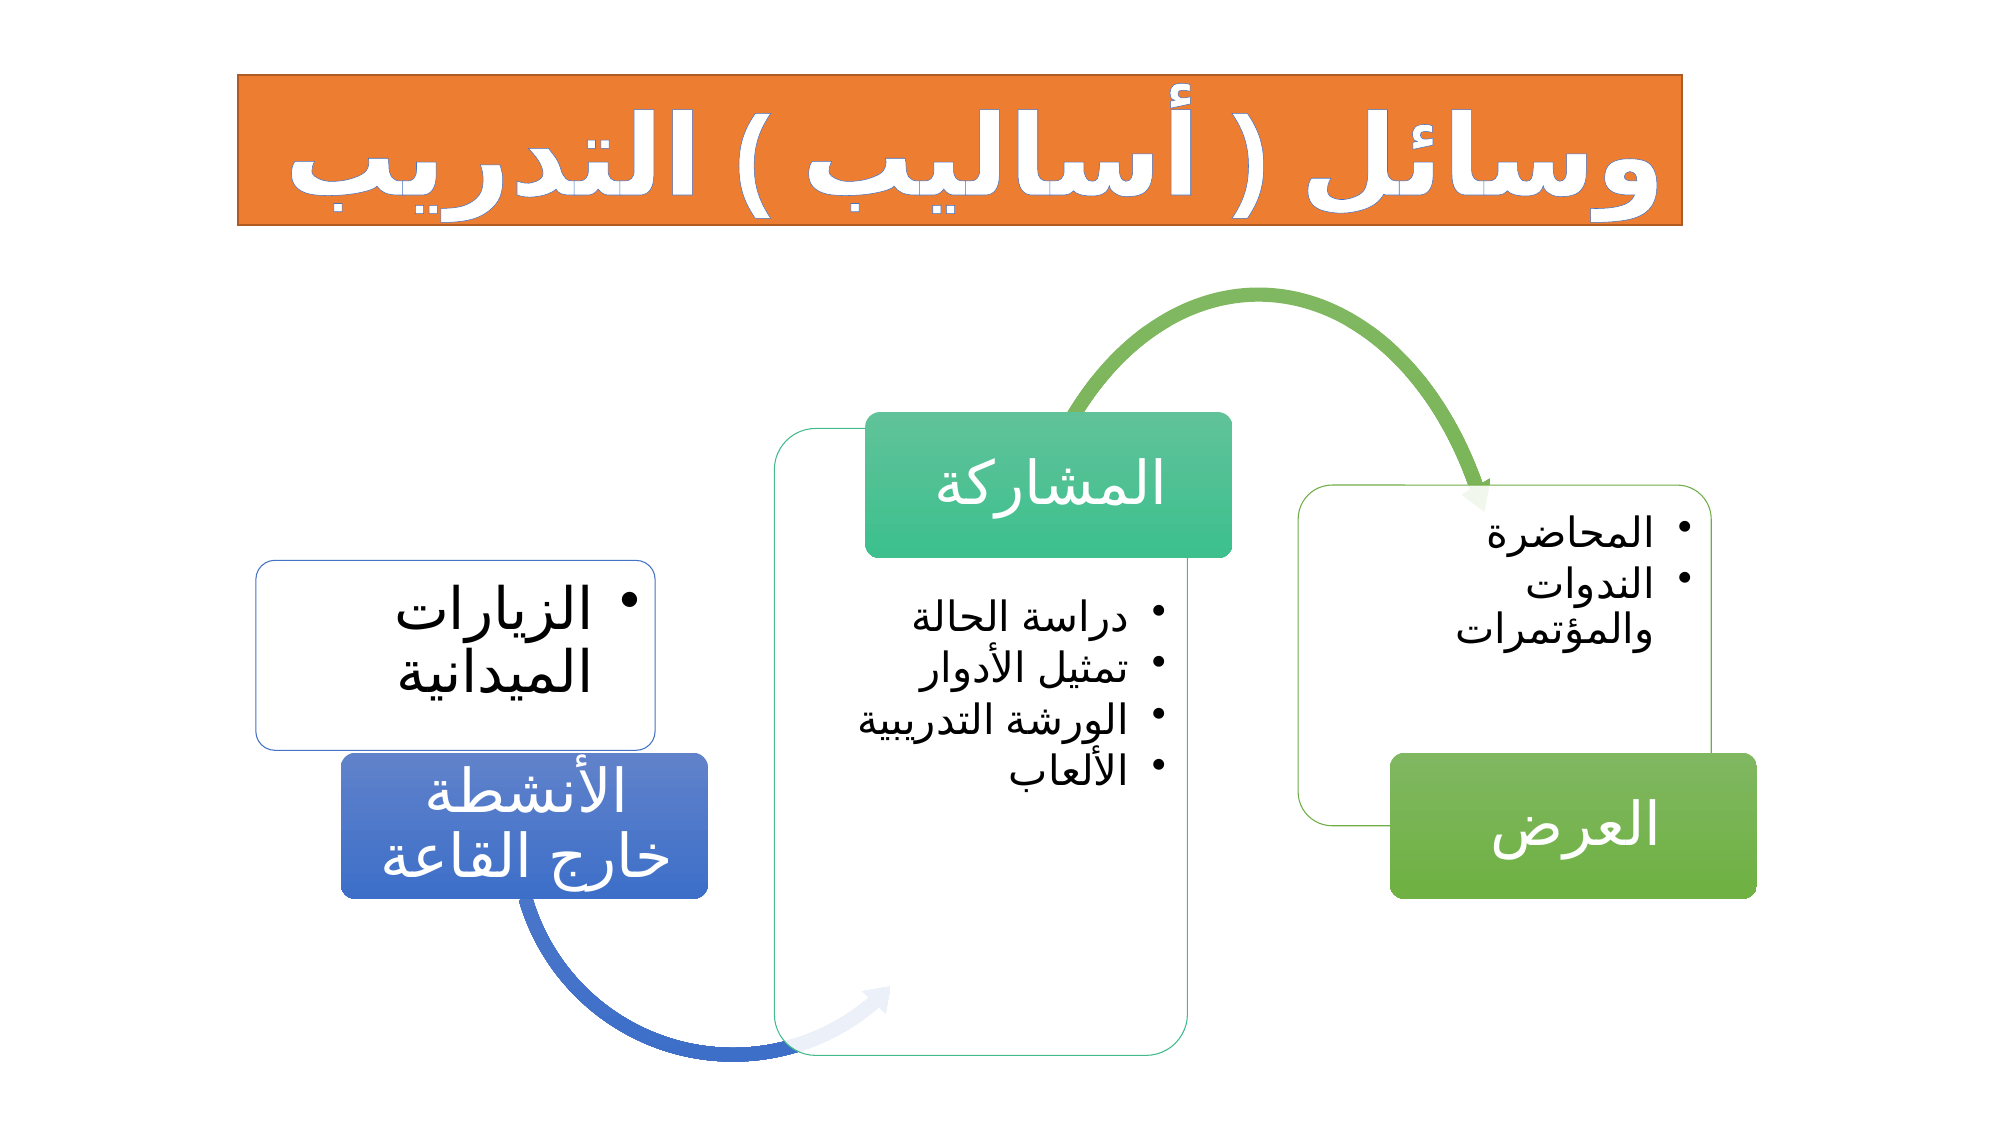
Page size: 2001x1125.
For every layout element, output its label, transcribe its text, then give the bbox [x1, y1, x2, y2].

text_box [248, 255, 1758, 1056]
text_box وسائل ( أساليب ) التدريب [237, 74, 1683, 226]
